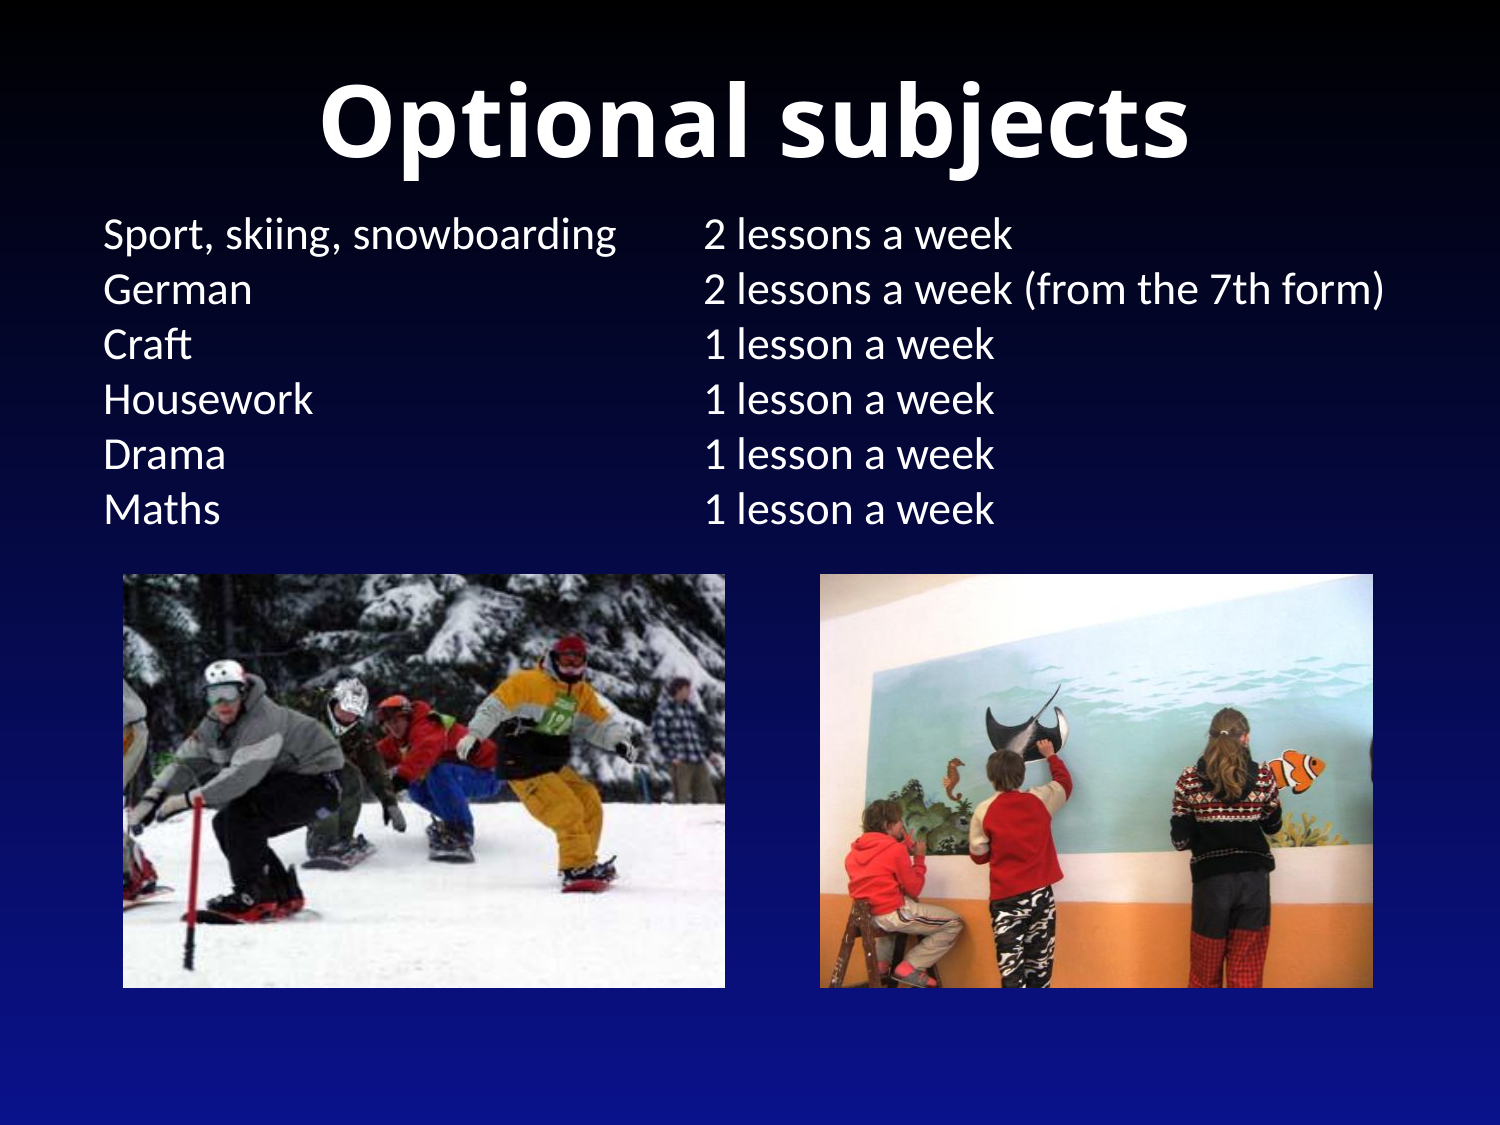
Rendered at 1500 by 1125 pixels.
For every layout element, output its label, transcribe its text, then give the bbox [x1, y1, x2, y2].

picture [123, 573, 725, 988]
text_box Sport, skiing, snowboarding 2 lessons a week German 2 lessons a week (from the 7th form) Craft 1 lesson a week Housework 1 lesson a week Drama 1 lesson a week Maths 1 lesson a week [88, 196, 1425, 596]
picture [820, 573, 1373, 988]
title Optional subjects [116, 34, 1393, 196]
